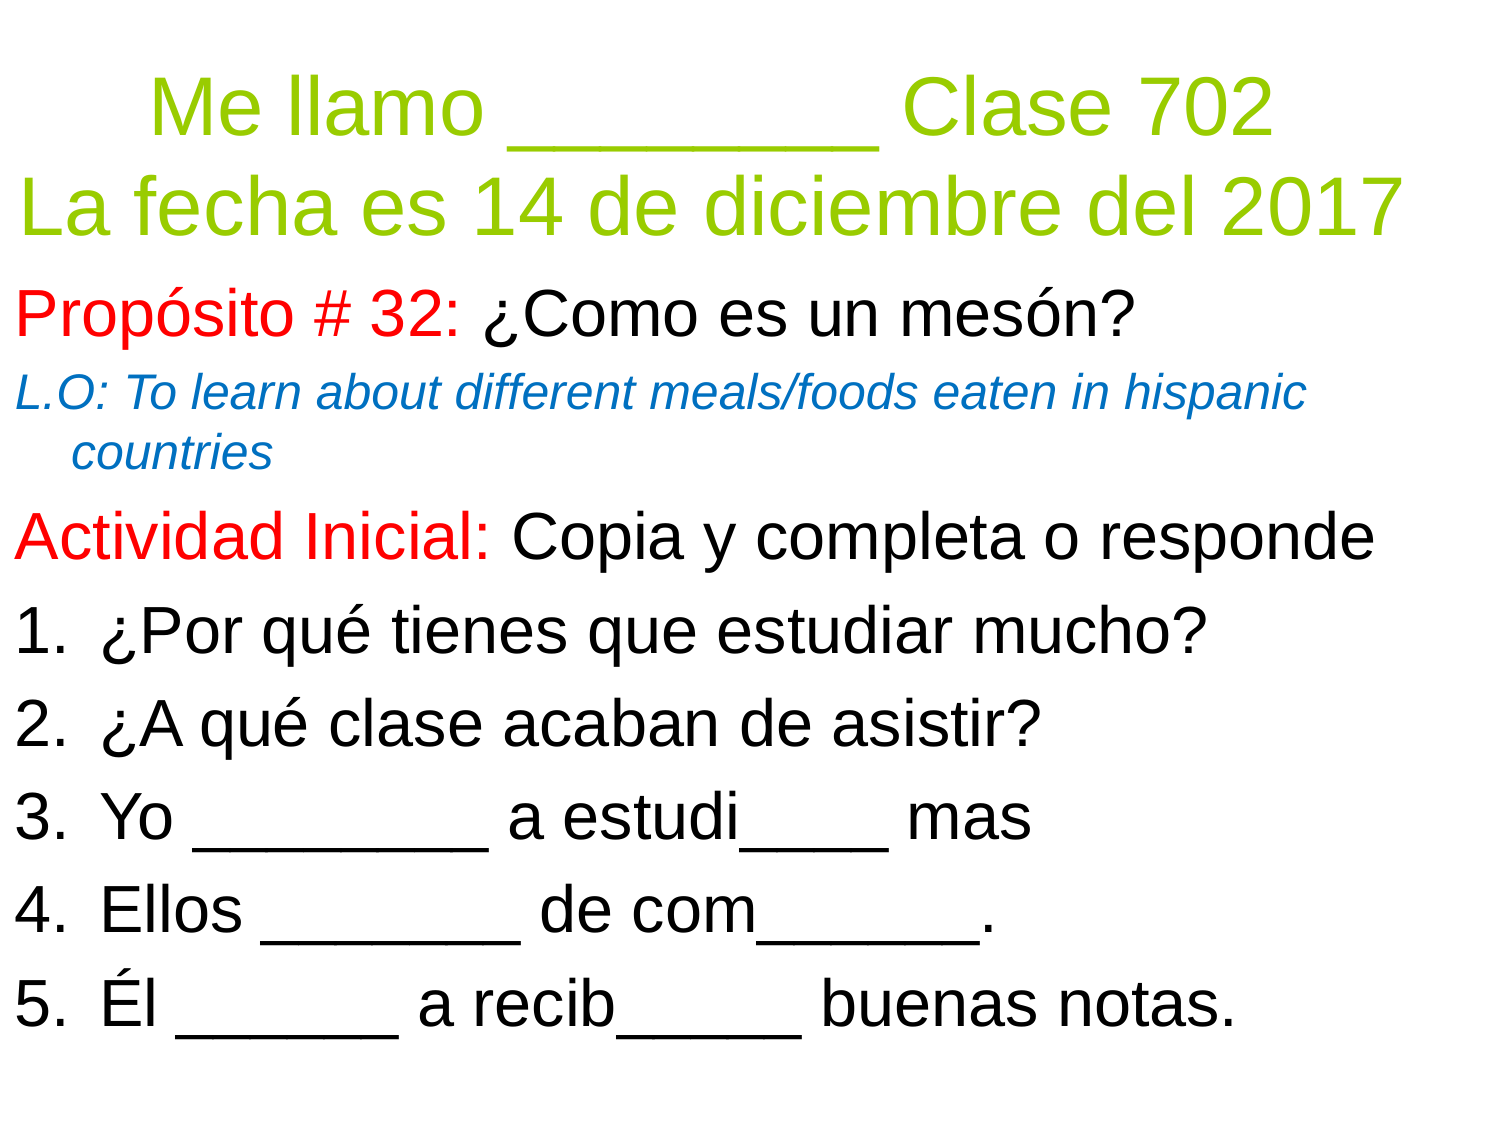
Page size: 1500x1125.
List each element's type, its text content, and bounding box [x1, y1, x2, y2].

text_box Me llamo ________ Clase 702 La fecha es 14 de diciembre del 2017 [0, 45, 1425, 233]
text_box Propósito # 32: ¿Como es un mesón? L.O: To learn about different meals/foods eaten in hispanic countries Actividad Inicial: Copia y completa o responde ¿Por qué tienes que estudiar mucho? ¿A qué clase acaban de asistir? Yo ________ a estudi____ mas Ellos _______ de com______. Él ______ a recib_____ buenas notas. [0, 262, 1500, 1005]
